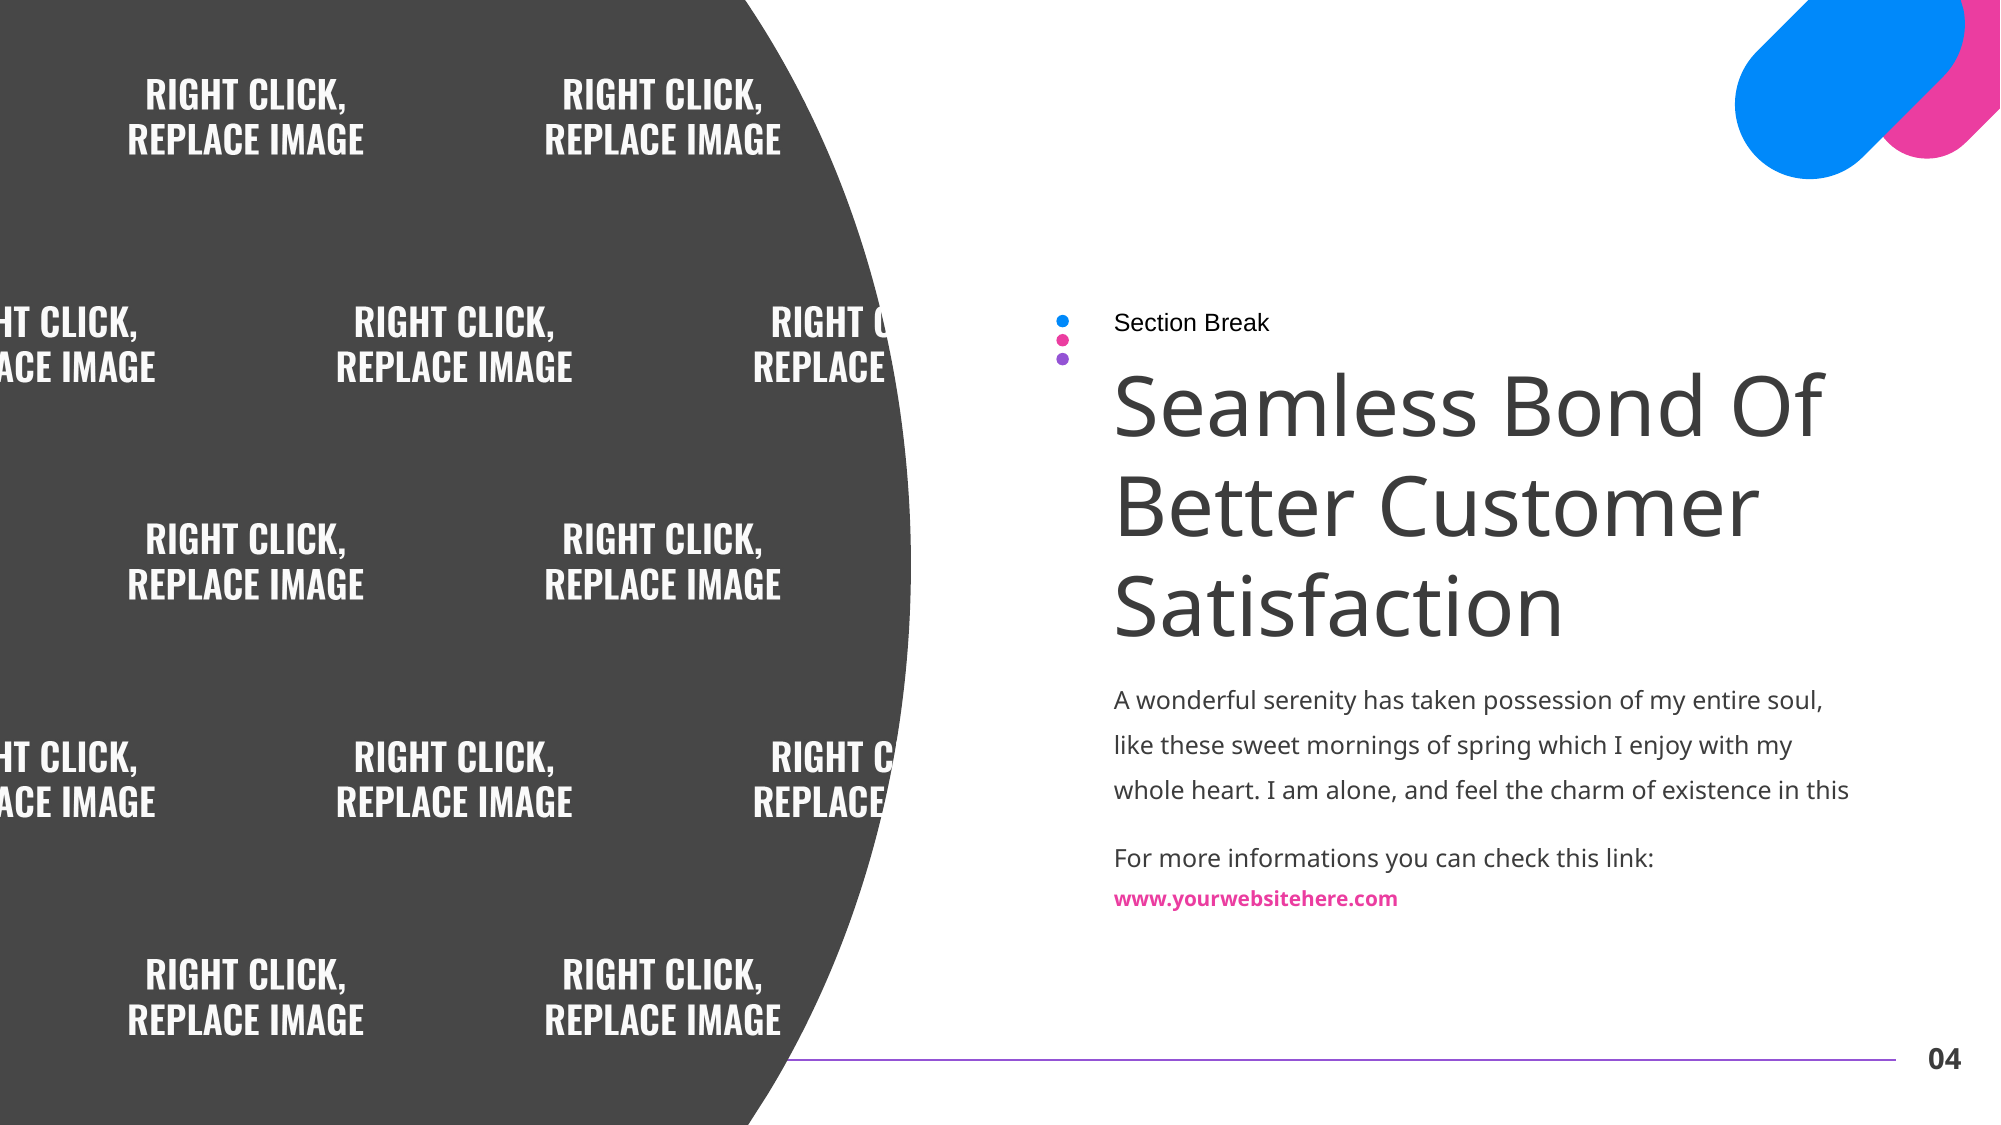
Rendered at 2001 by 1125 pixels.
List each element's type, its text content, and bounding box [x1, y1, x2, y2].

picture [0, 0, 911, 1125]
text_box www.yourwebsitehere.com [1099, 878, 1428, 919]
subtitle Section Break [1099, 299, 1695, 344]
title Seamless Bond Of Better Customer Satisfaction [1099, 344, 1866, 662]
slide_number 04 [1883, 1034, 1977, 1086]
text_box A wonderful serenity has taken possession of my entire soul, like these sweet mornings of spring which I enjoy with my whole heart. I am alone, and feel the charm of existence in this [1099, 662, 1880, 812]
text_box For more informations you can check this link: [1099, 835, 1714, 881]
